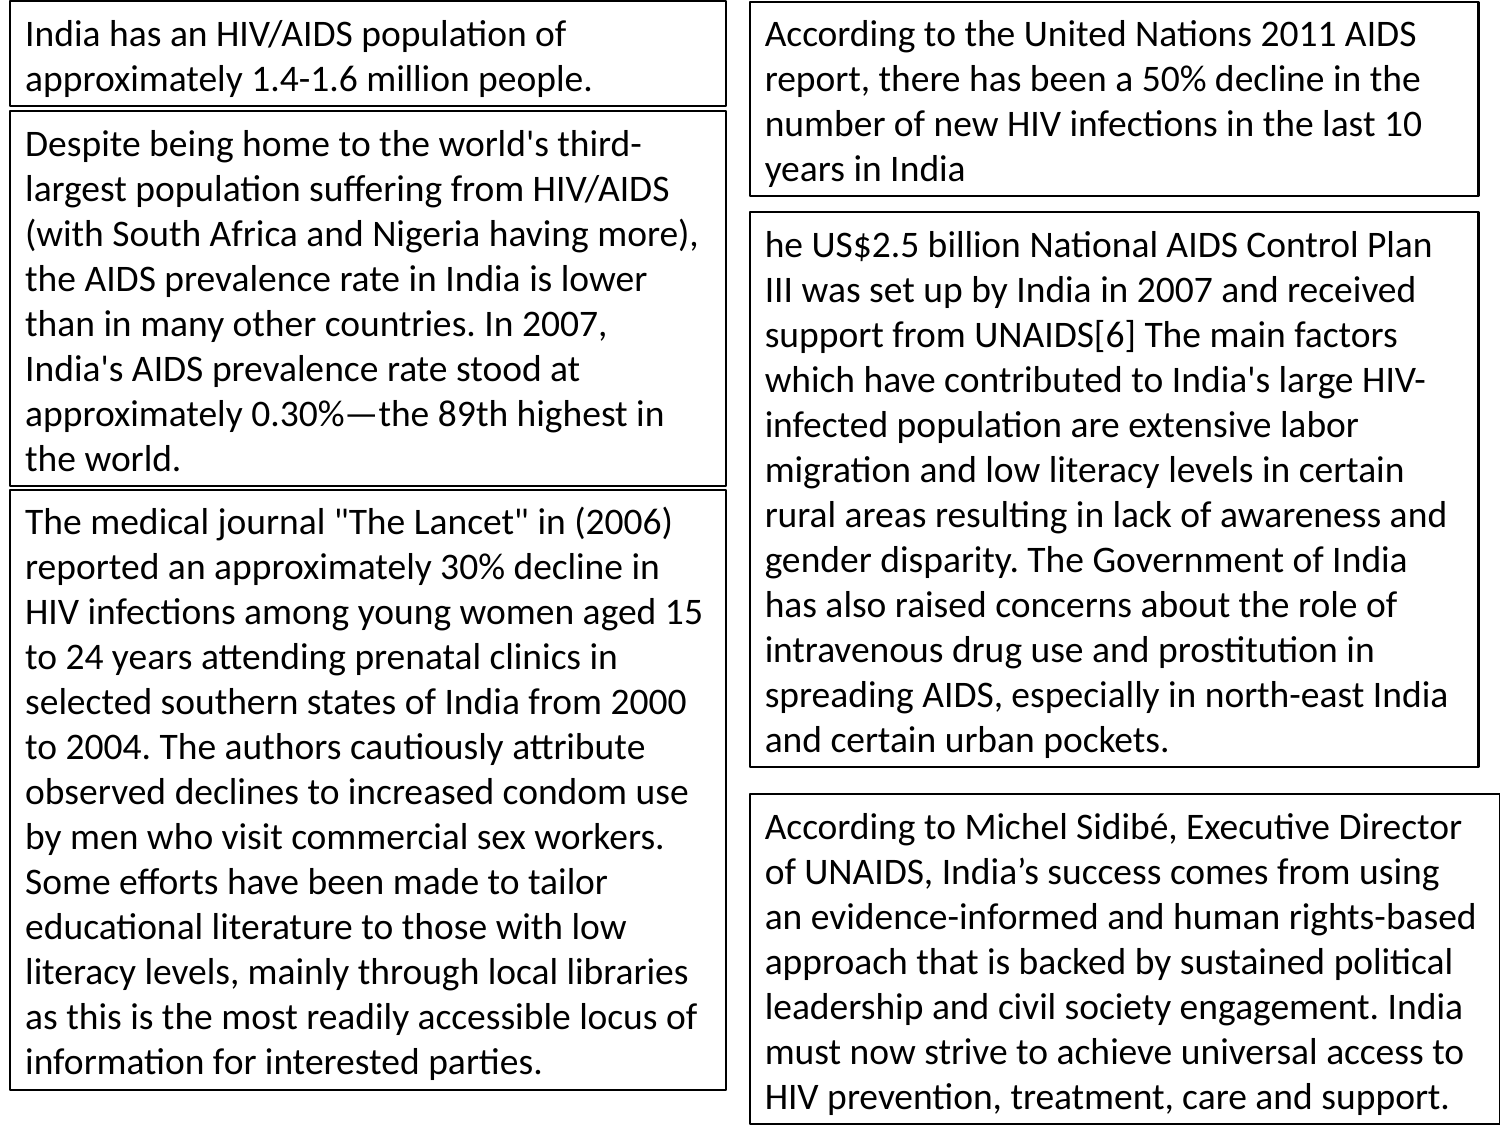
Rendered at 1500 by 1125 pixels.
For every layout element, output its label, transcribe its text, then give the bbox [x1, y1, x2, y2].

text_box Despite being home to the world's third-largest population suffering from HIV/AIDS (with South Africa and Nigeria having more), the AIDS prevalence rate in India is lower than in many other countries. In 2007, India's AIDS prevalence rate stood at approximately 0.30%—the 89th highest in the world. [10, 111, 727, 486]
text_box According to Michel Sidibé, Executive Director of UNAIDS, India’s success comes from using an evidence-informed and human rights-based approach that is backed by sustained political leadership and civil society engagement. India must now strive to achieve universal access to HIV prevention, treatment, care and support. [749, 794, 1500, 1125]
text_box According to the United Nations 2011 AIDS report, there has been a 50% decline in the number of new HIV infections in the last 10 years in India [750, 1, 1479, 197]
text_box The medical journal "The Lancet" in (2006) reported an approximately 30% decline in HIV infections among young women aged 15 to 24 years attending prenatal clinics in selected southern states of India from 2000 to 2004. The authors cautiously attribute observed declines to increased condom use by men who visit commercial sex workers. Some efforts have been made to tailor educational literature to those with low literacy levels, mainly through local libraries as this is the most readily accessible locus of information for interested parties. [10, 489, 727, 1090]
text_box he US$2.5 billion National AIDS Control Plan III was set up by India in 2007 and received support from UNAIDS[6] The main factors which have contributed to India's large HIV-infected population are extensive labor migration and low literacy levels in certain rural areas resulting in lack of awareness and gender disparity. The Government of India has also raised concerns about the role of intravenous drug use and prostitution in spreading AIDS, especially in north-east India and certain urban pockets. [750, 212, 1479, 767]
text_box India has an HIV/AIDS population of approximately 1.4-1.6 million people. [10, 1, 727, 107]
